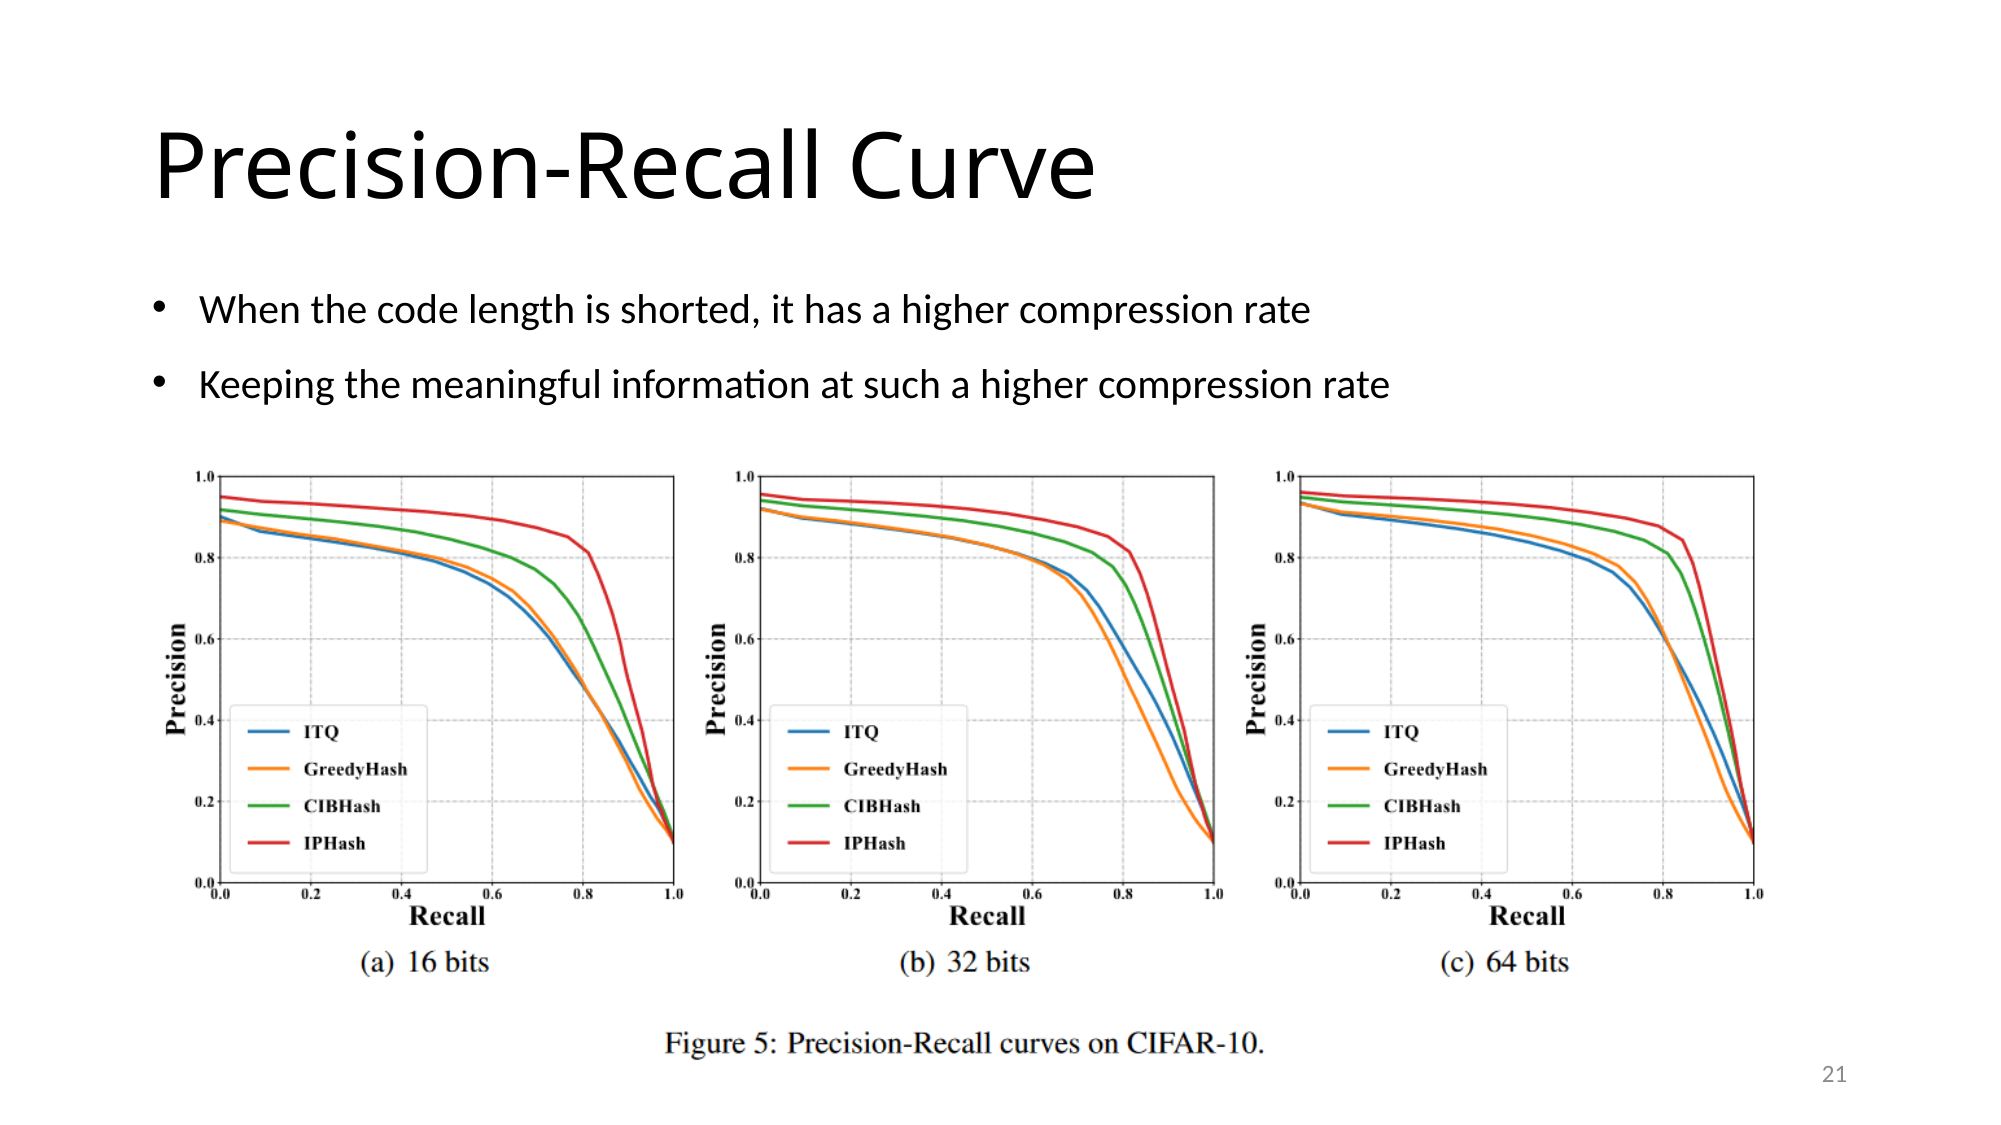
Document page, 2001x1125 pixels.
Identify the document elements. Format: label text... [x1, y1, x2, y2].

title Precision-Recall Curve [137, 59, 1863, 278]
text_box When the code length is shorted, it has a higher compression rate Keeping the meaningful information at such a higher compression rate [137, 249, 1811, 414]
slide_number 21 [1412, 1042, 1863, 1103]
picture [126, 423, 1822, 1073]
